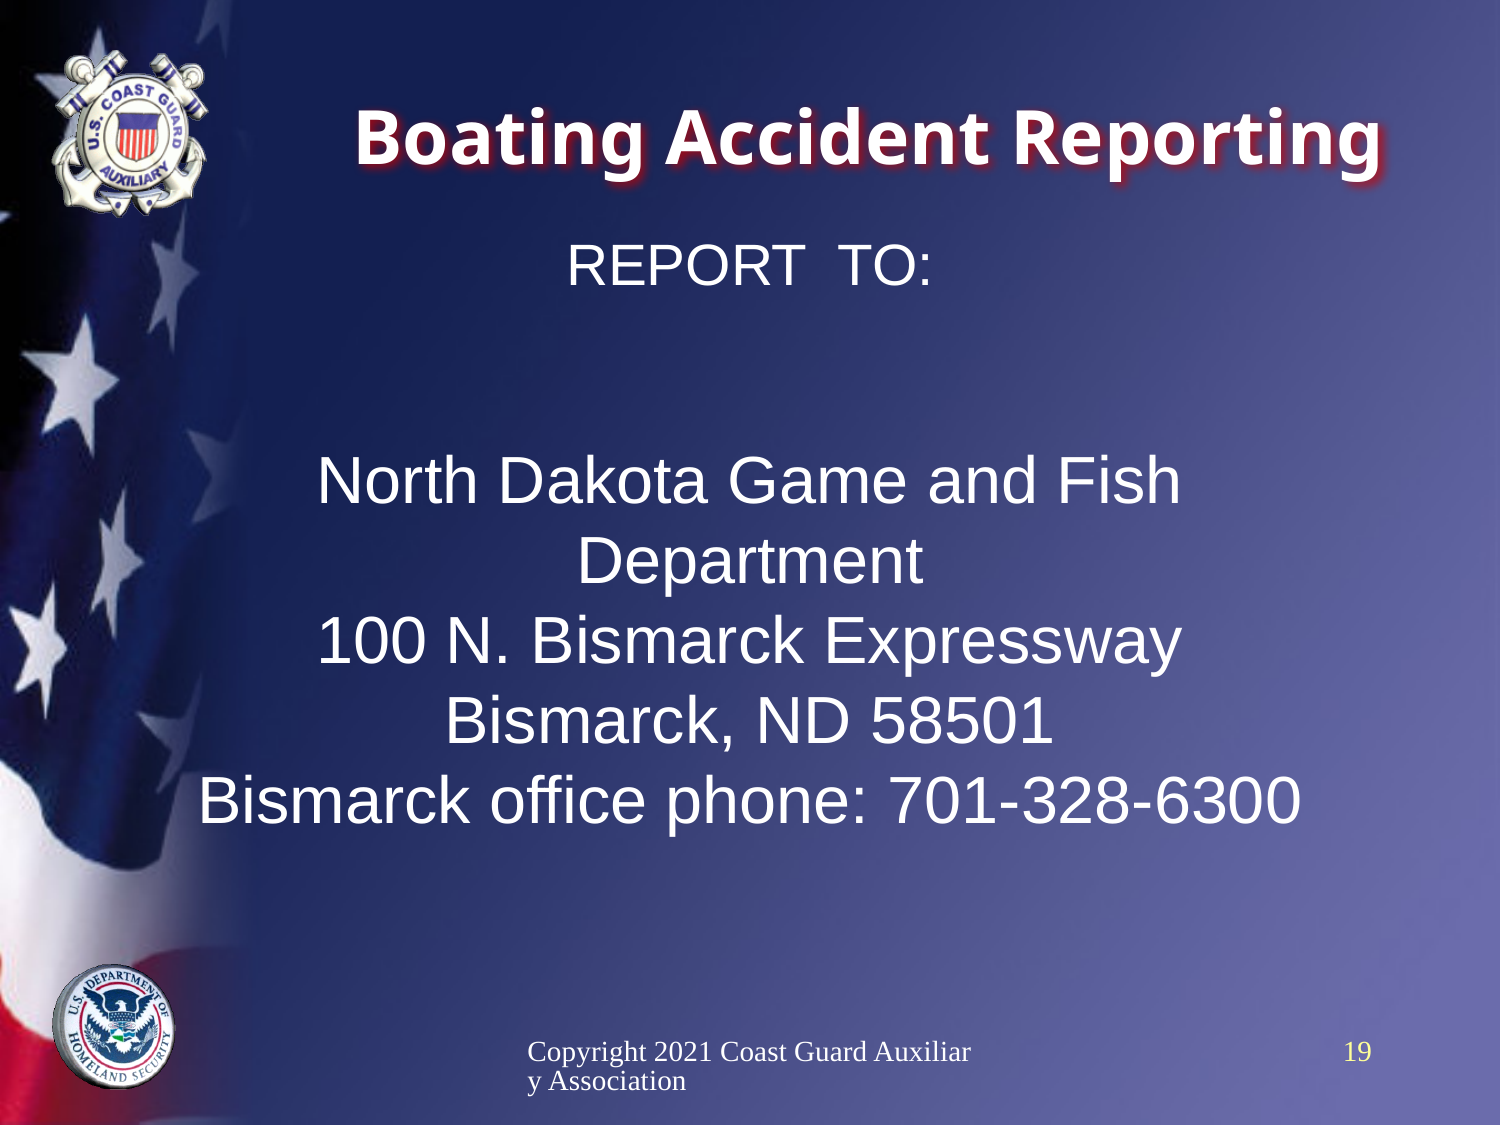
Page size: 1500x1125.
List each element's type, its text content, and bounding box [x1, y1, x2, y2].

picture [0, 0, 1500, 1125]
slide_number 19 [1074, 1025, 1388, 1100]
footer Copyright 2021 Coast Guard Auxiliary Association [512, 1025, 988, 1100]
text_box REPORT TO: North Dakota Game and Fish Department 100 N. Bismarck Expressway Bismarck, ND 58501 Bismarck office phone: 701-328-6300 [168, 150, 1332, 845]
title Boating Accident Reporting [231, 40, 1500, 229]
